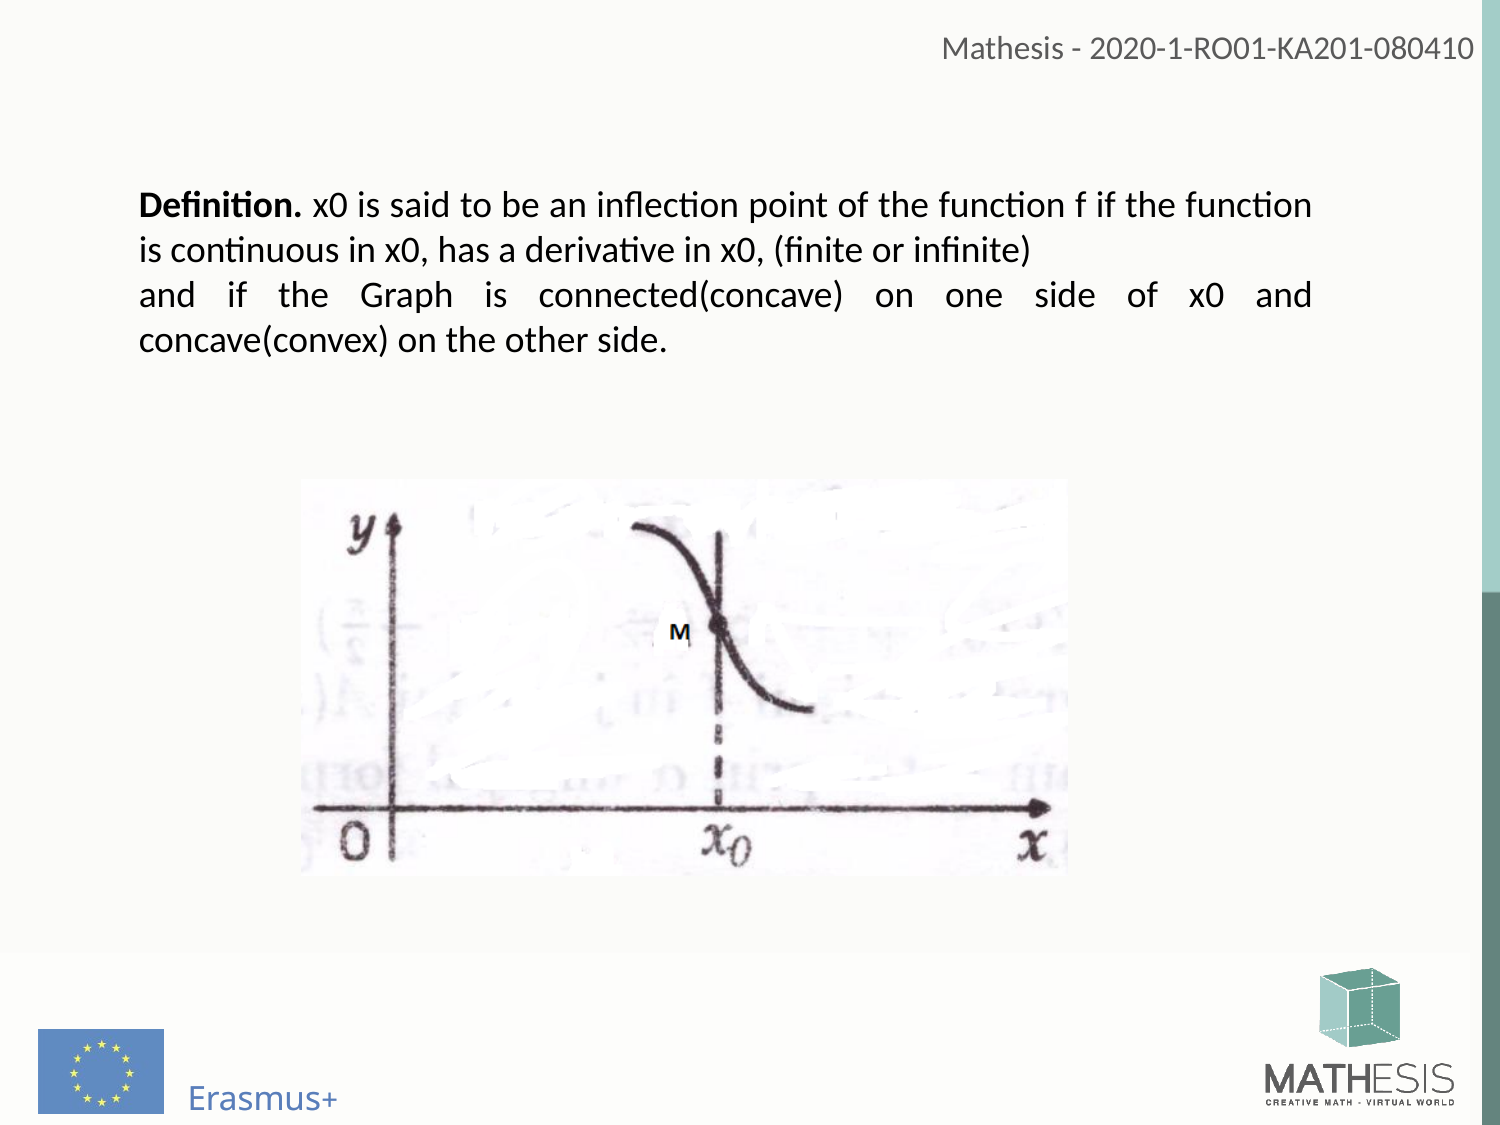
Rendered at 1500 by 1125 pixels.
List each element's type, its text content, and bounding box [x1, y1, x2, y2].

text_box Definition. x0 is said to be an inflection point of the function f if the function is continuous in x0, has a derivative in x0, (finite or infinite) and if the Graph is connected(concave) on one side of x0 and concave(convex) on the other side. [123, 172, 1329, 368]
picture [300, 479, 1068, 876]
